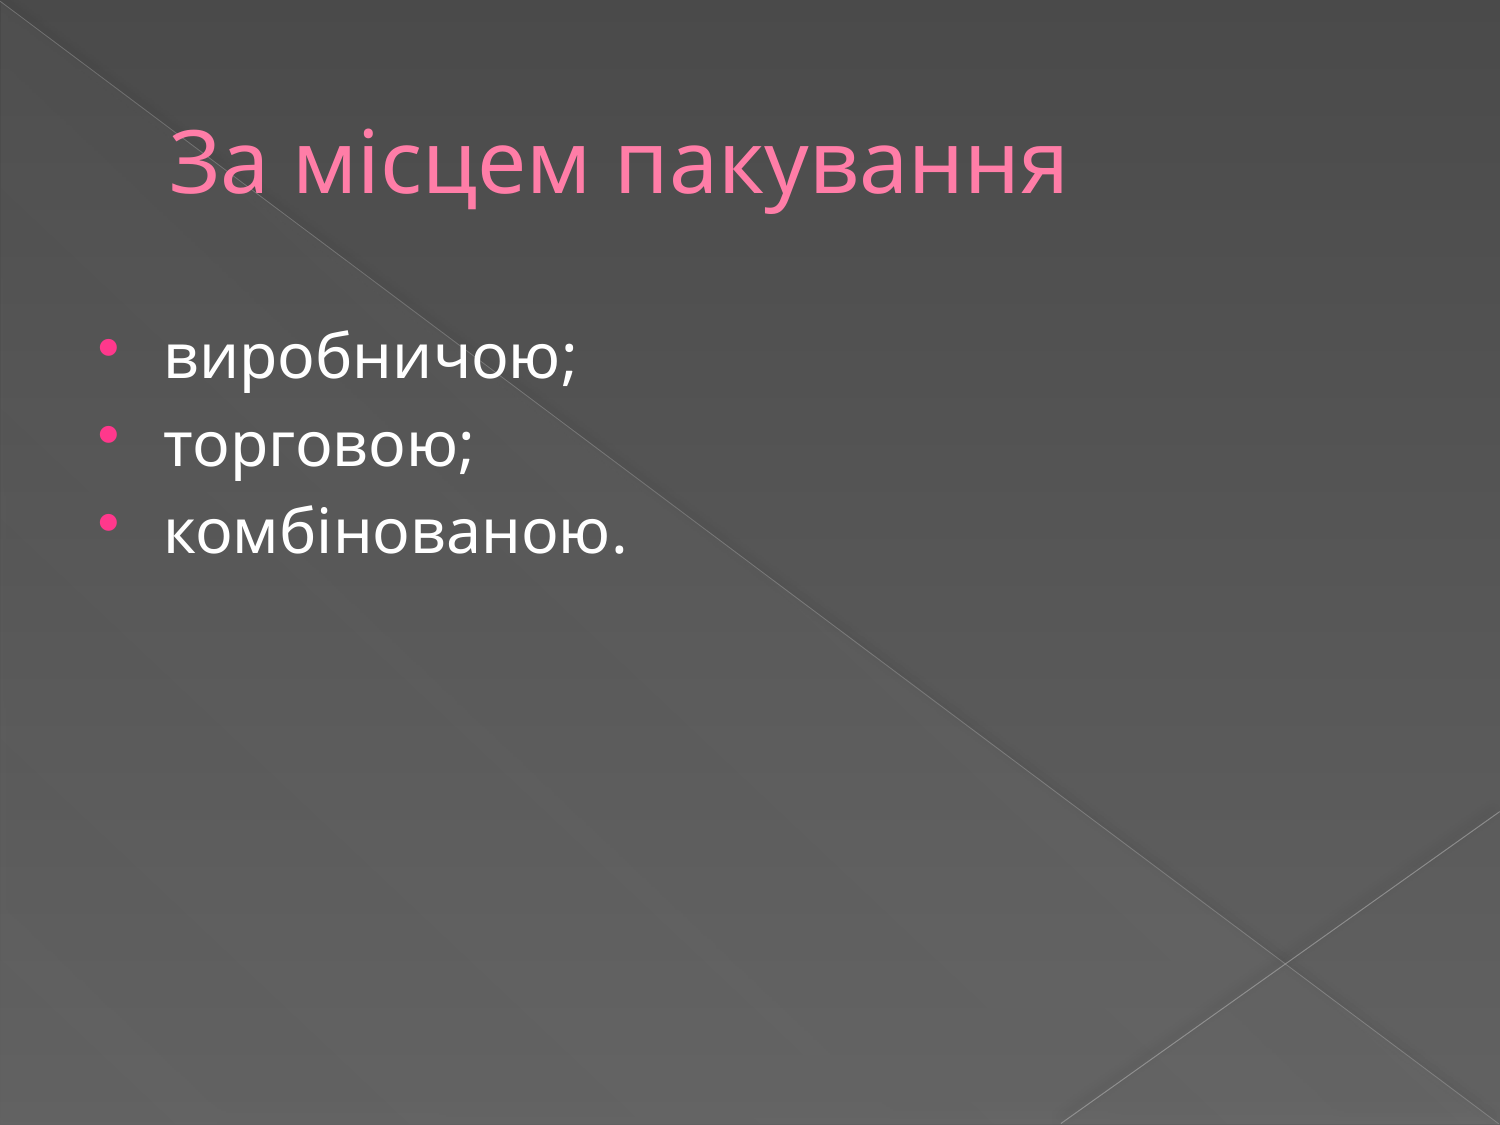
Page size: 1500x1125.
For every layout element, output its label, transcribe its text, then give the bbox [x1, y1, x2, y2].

title За місцем пакування [75, 43, 1425, 274]
list виробничою; торговою; комбінованою. [75, 308, 1425, 1059]
